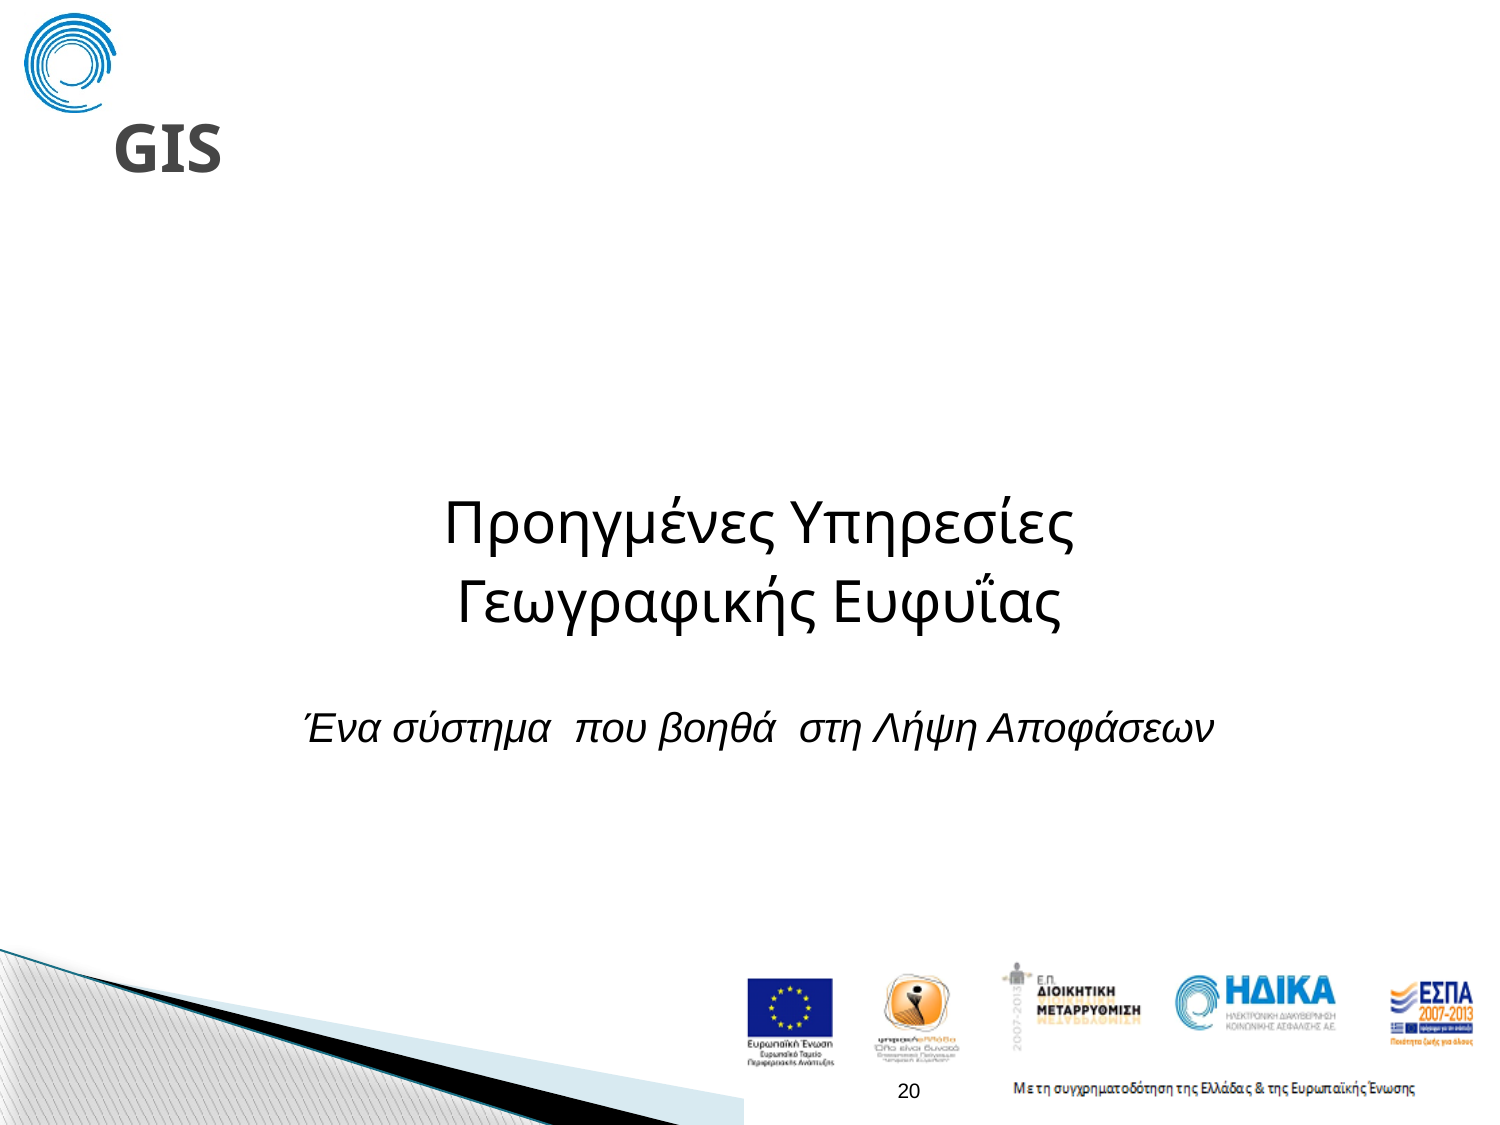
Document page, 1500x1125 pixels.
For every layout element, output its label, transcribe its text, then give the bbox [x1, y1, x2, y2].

title GIS [75, 45, 1425, 233]
picture [744, 960, 1500, 1125]
picture [24, 12, 125, 113]
list Προηγμένες Υπηρεσίες Γεωγραφικής Ευφυΐας Ένα σύστημα που βοηθά στη Λήψη Αποφάσεων [74, 242, 1426, 986]
slide_number 20 [875, 1050, 936, 1110]
